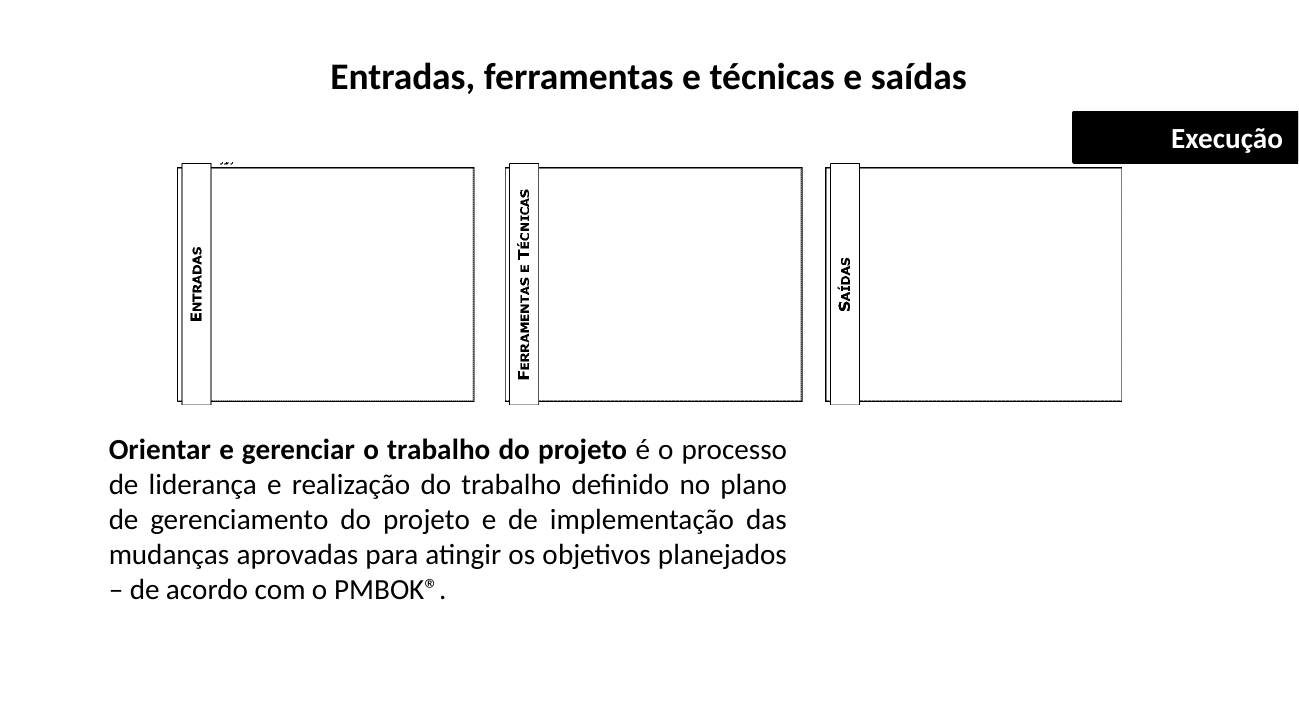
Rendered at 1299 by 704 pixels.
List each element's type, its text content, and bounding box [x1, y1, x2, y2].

text_box Execução [1074, 112, 1299, 162]
text_box Orientar e gerenciar o trabalho do projeto é o processo de liderança e realização do trabalho definido no plano de gerenciamento do projeto e de implementação das mudanças aprovadas para atingir os objetivos planejados – de acordo com o PMBOK®. [93, 422, 803, 615]
picture [176, 162, 1122, 405]
text_box Entradas, ferramentas e técnicas e saídas [0, 44, 1299, 106]
